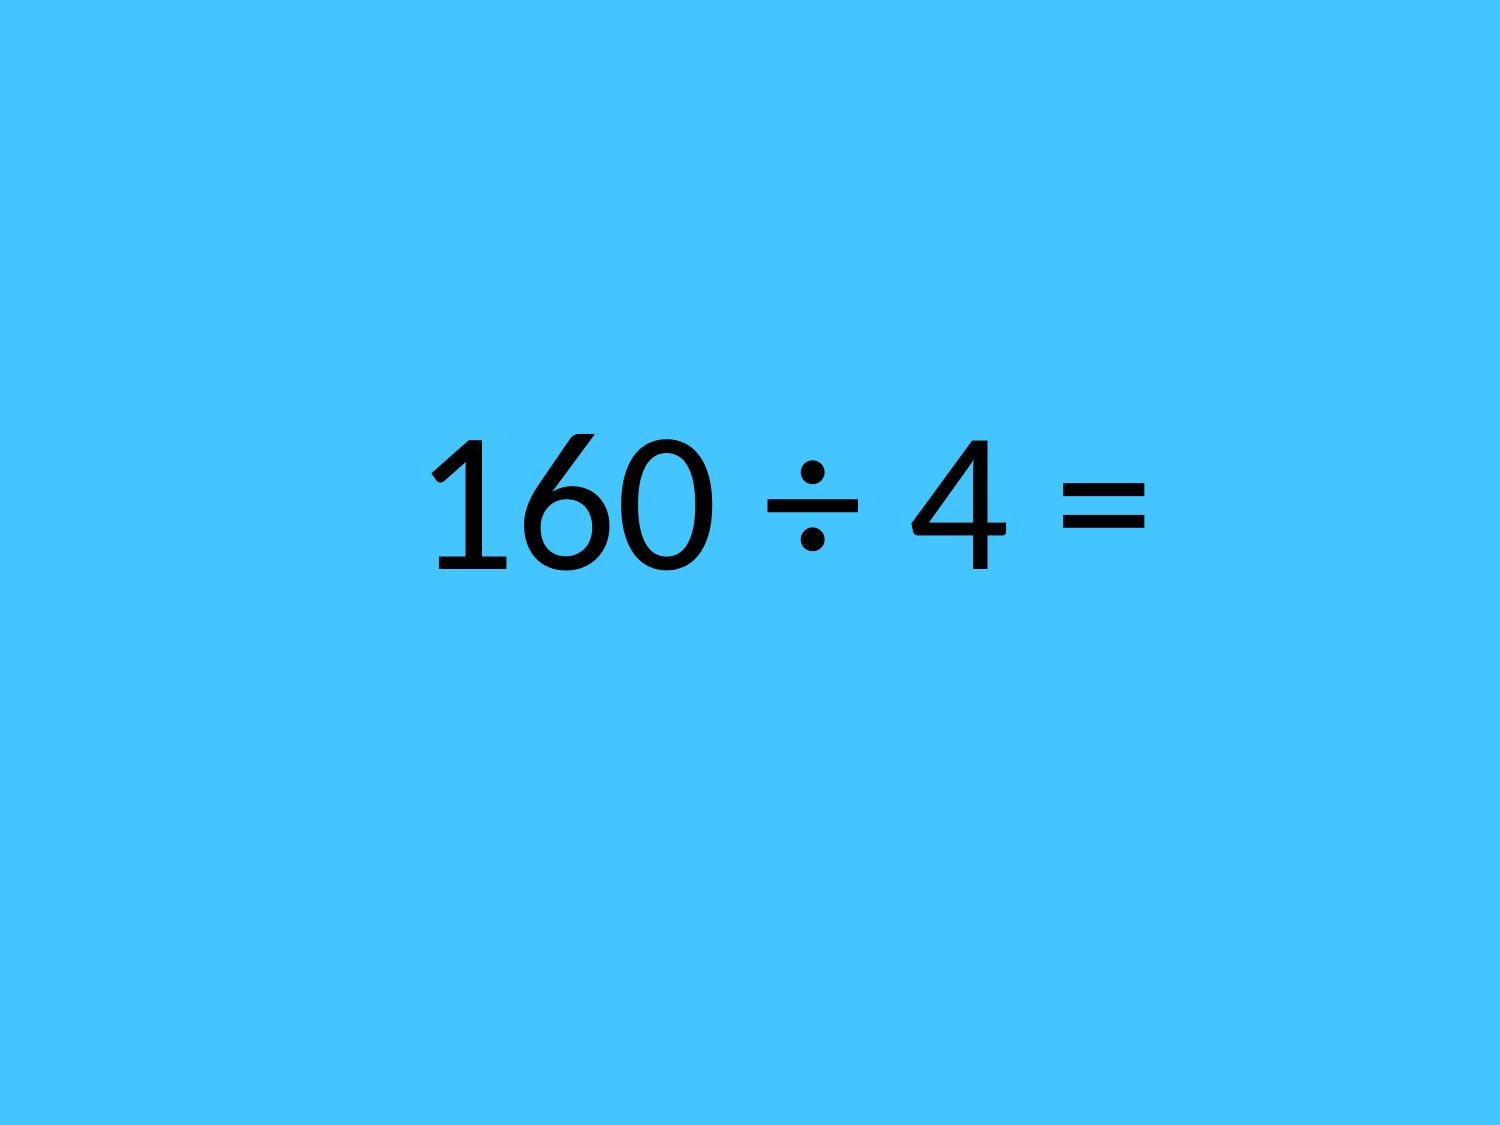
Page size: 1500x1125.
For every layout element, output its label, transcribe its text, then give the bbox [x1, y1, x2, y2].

text_box 160 ÷ 4 = [399, 362, 1238, 618]
